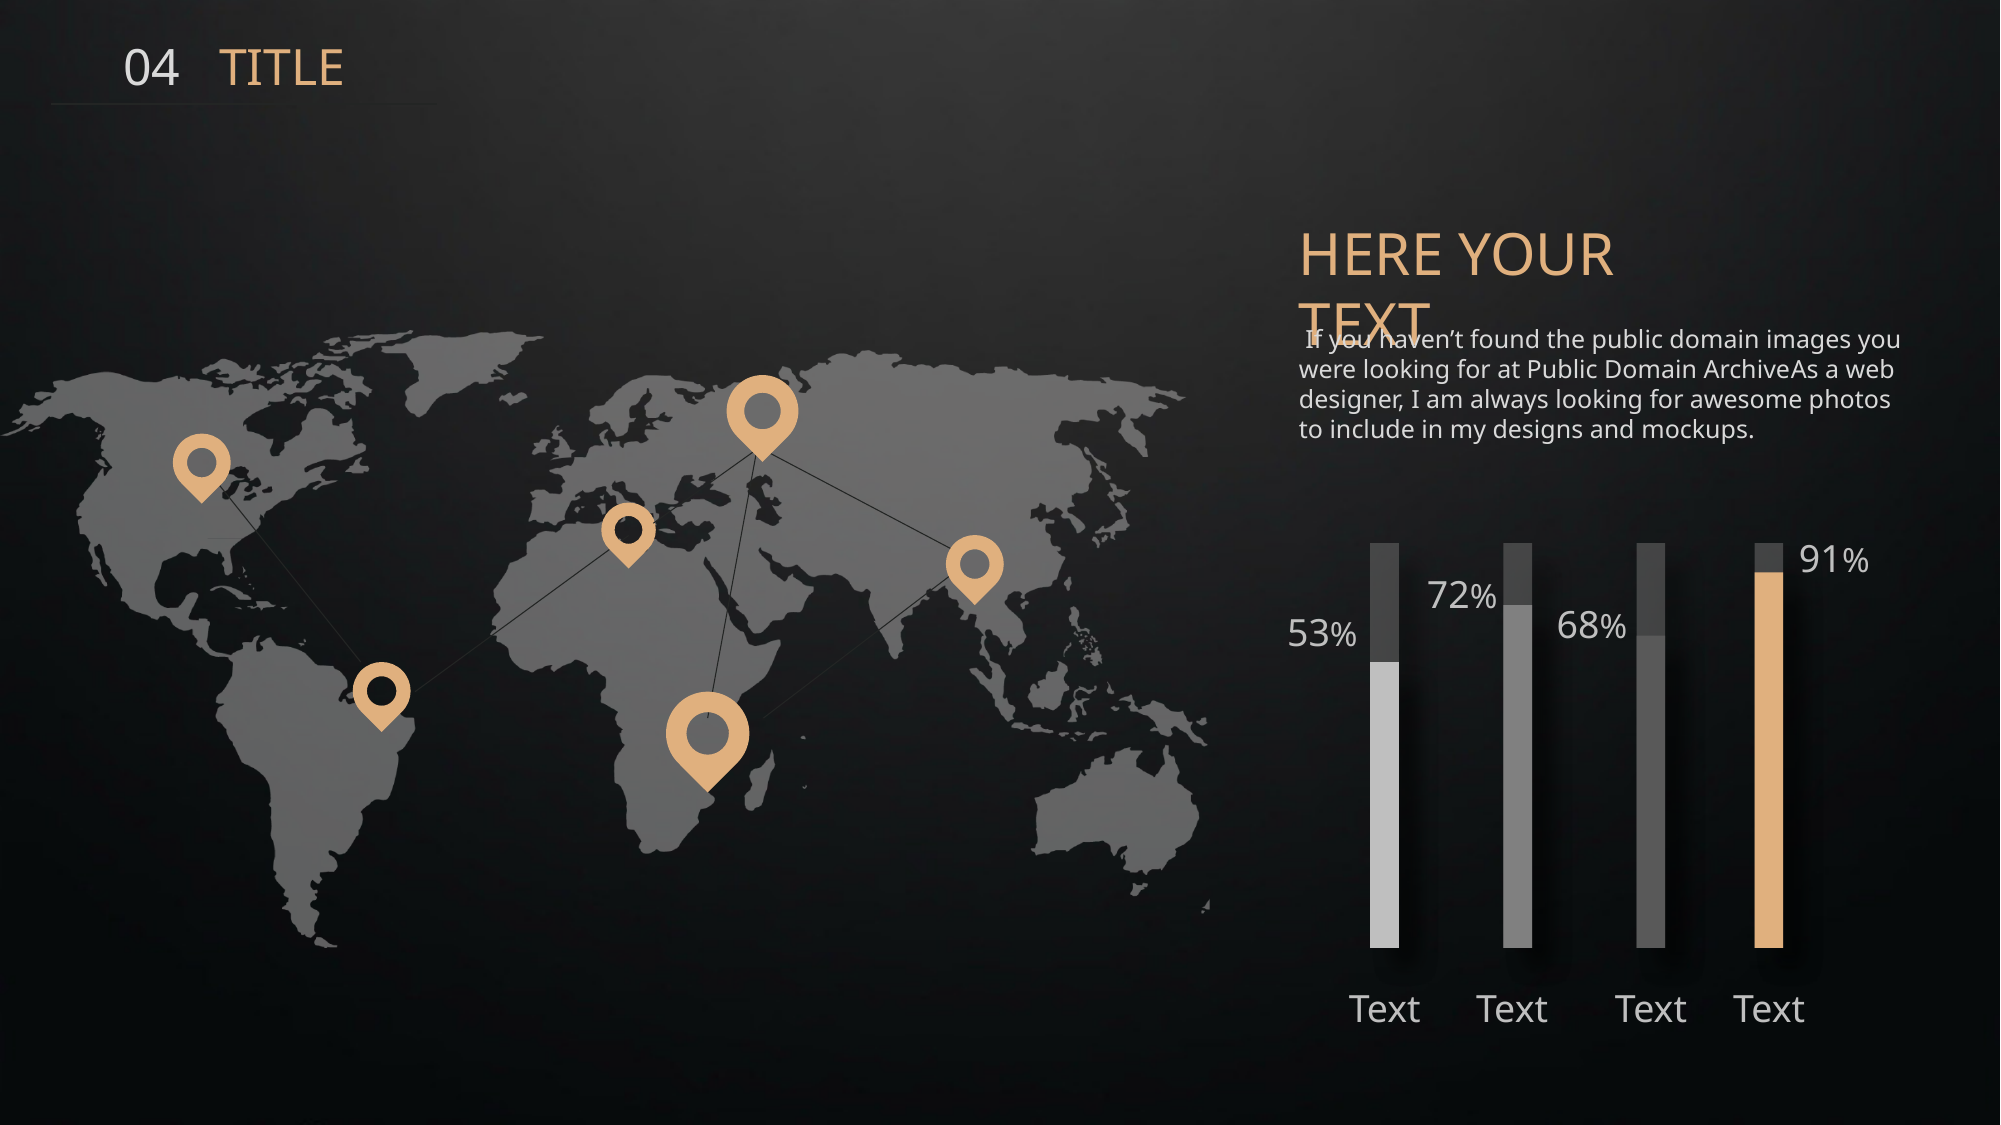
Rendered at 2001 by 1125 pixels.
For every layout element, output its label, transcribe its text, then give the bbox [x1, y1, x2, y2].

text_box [653, 449, 758, 524]
text_box [1636, 635, 1666, 949]
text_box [414, 535, 629, 692]
text_box Text [1718, 977, 1820, 1038]
text_box Text [1461, 977, 1563, 1038]
text_box [1502, 542, 1533, 604]
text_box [763, 572, 955, 719]
text_box Text [1333, 977, 1436, 1038]
text_box [1754, 542, 1784, 571]
text_box [1636, 542, 1666, 635]
text_box Text [1600, 977, 1702, 1038]
text_box [1754, 571, 1784, 949]
text_box 72% [1412, 563, 1513, 623]
text_box 04 TITLE [107, 28, 362, 103]
text_box [1502, 604, 1533, 949]
text_box 68% [1541, 593, 1643, 654]
text_box [1369, 661, 1400, 949]
text_box HERE YOUR TEXT [1284, 209, 1767, 316]
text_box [762, 449, 955, 551]
text_box 91% [1784, 527, 1885, 588]
text_box If you haven’t found the public domain images you were looking for at Public Domain ArchiveAs a web designer, I am always looking for awesome photos to include in my designs and mockups. [1284, 316, 1931, 451]
text_box [1369, 542, 1400, 661]
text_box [217, 482, 361, 663]
picture [0, 0, 2000, 1125]
text_box 53% [1272, 601, 1373, 662]
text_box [707, 524, 758, 719]
